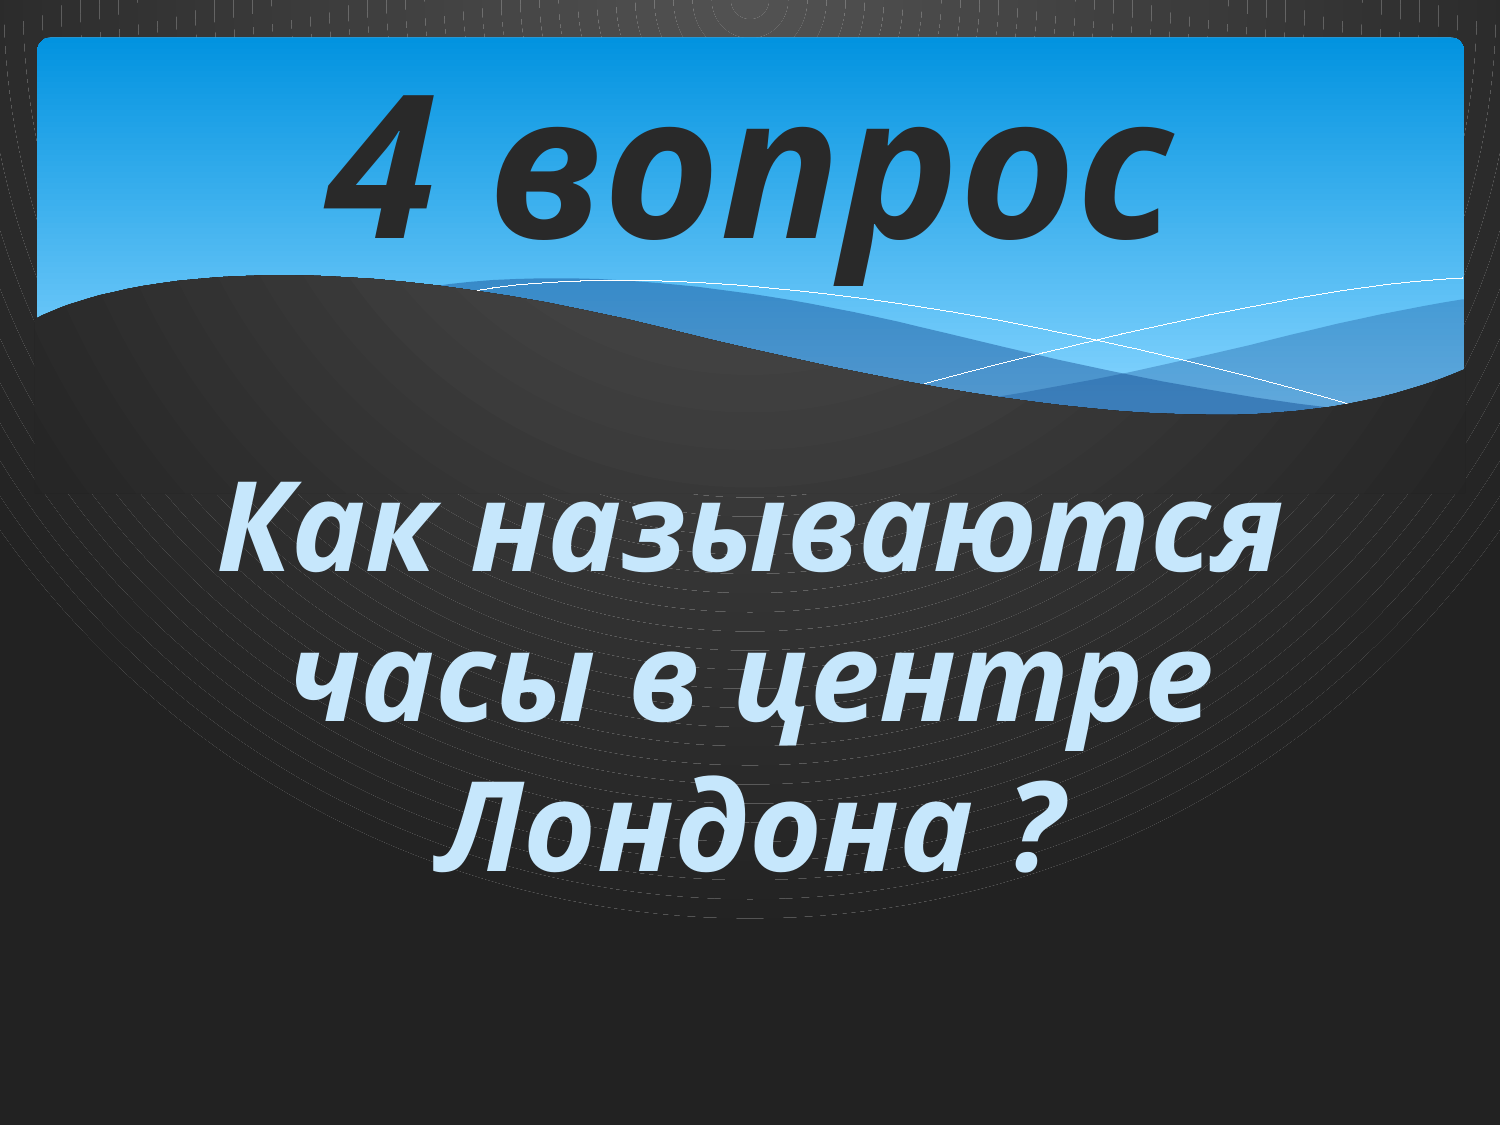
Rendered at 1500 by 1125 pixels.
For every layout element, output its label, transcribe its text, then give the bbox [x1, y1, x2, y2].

title 4 вопрос [75, 55, 1425, 261]
list Как называются часы в центре Лондона ? [143, 438, 1359, 1005]
